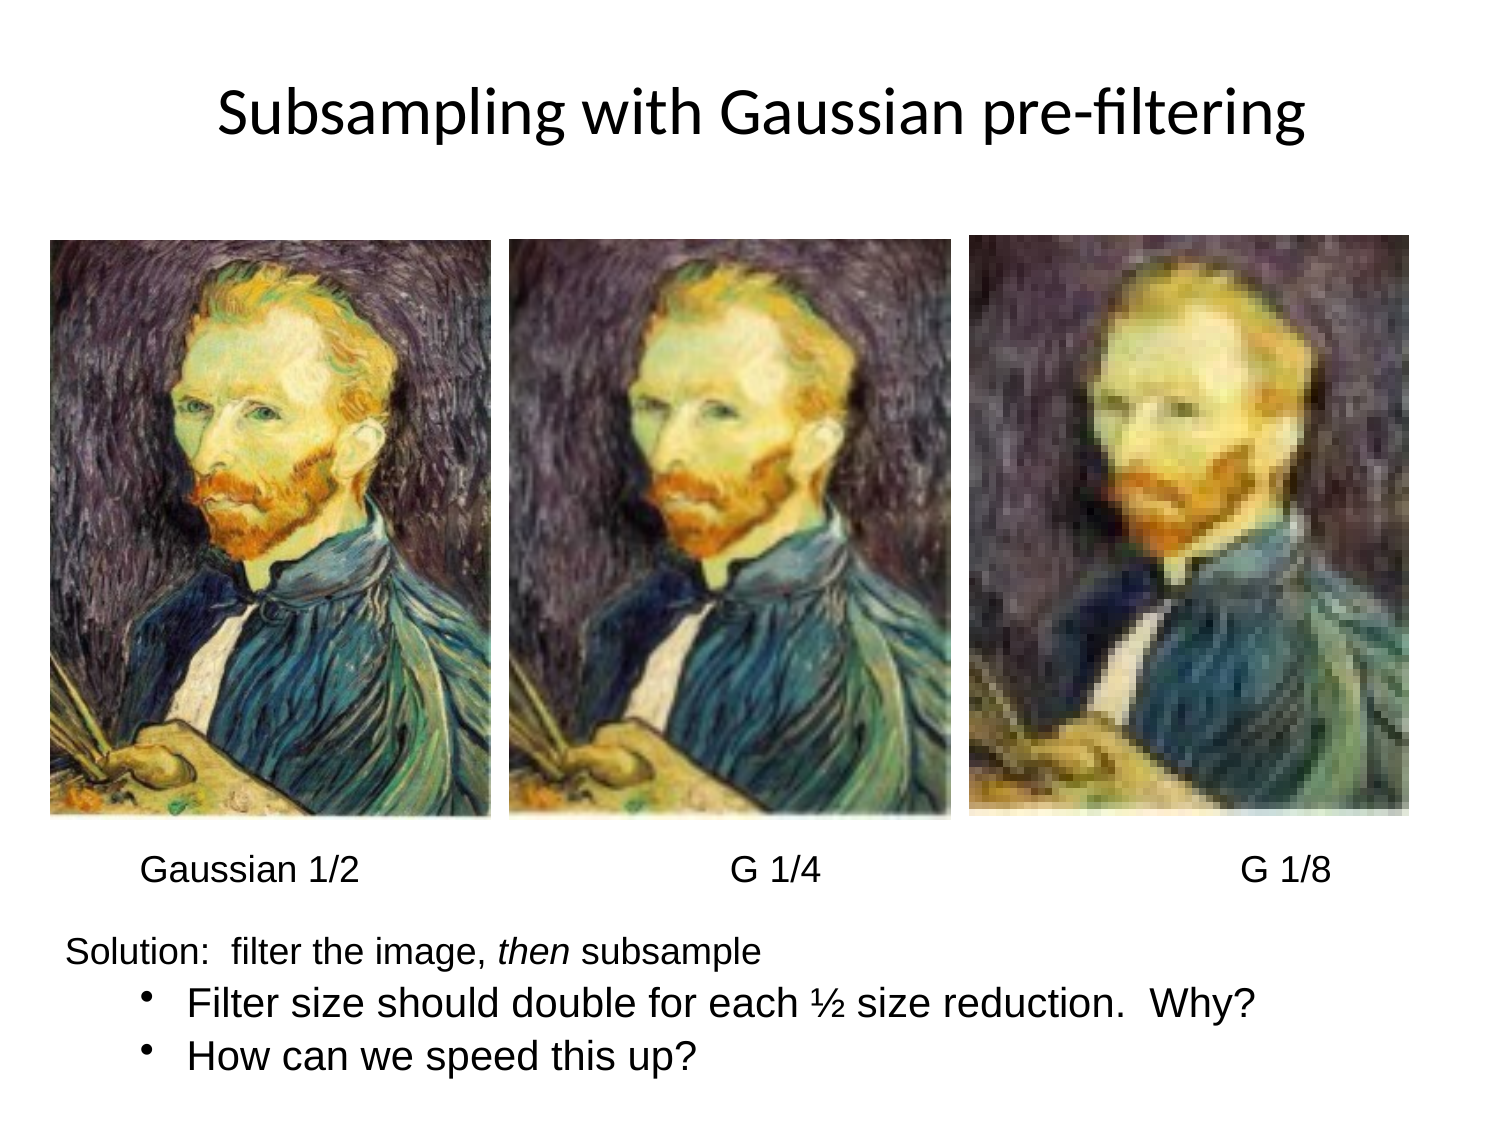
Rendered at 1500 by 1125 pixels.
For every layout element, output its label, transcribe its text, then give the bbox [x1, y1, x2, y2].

text_box Solution: filter the image, then subsample Filter size should double for each ½ size reduction. Why? How can we speed this up? [50, 924, 1500, 1113]
text_box Gaussian 1/2 [124, 837, 376, 898]
picture [508, 239, 951, 821]
text_box G 1/4 [715, 837, 837, 898]
picture [49, 240, 491, 821]
title Subsampling with Gaussian pre-filtering [112, 38, 1413, 176]
text_box G 1/8 [1225, 837, 1347, 898]
picture [968, 235, 1410, 816]
